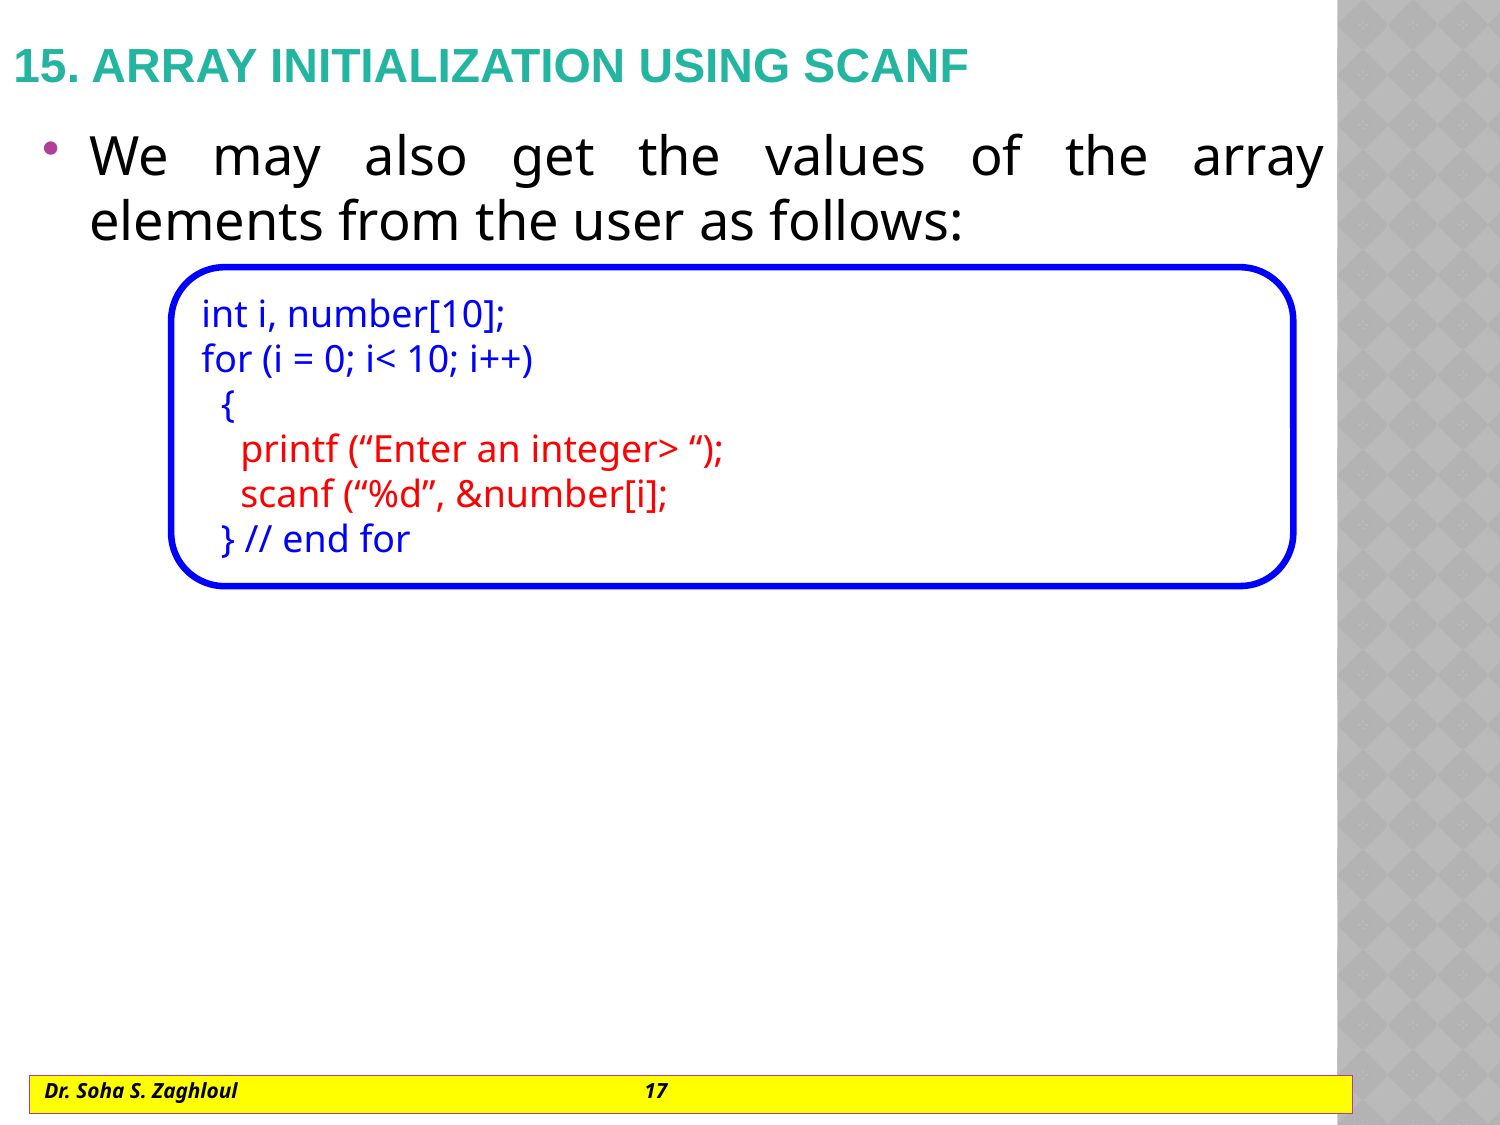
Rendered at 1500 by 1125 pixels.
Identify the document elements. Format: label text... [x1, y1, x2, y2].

text_box int i, number[10]; for (i = 0; i< 10; i++) { printf (“Enter an integer> “); scanf (“%d”, &number[i]; } // end for [167, 263, 1297, 590]
text_box Dr. Soha S. Zaghloul 17 [29, 1075, 1353, 1114]
list We may also get the values of the array elements from the user as follows: [29, 113, 1341, 1059]
title 15. Array initialization using scanf [5, 19, 1341, 93]
